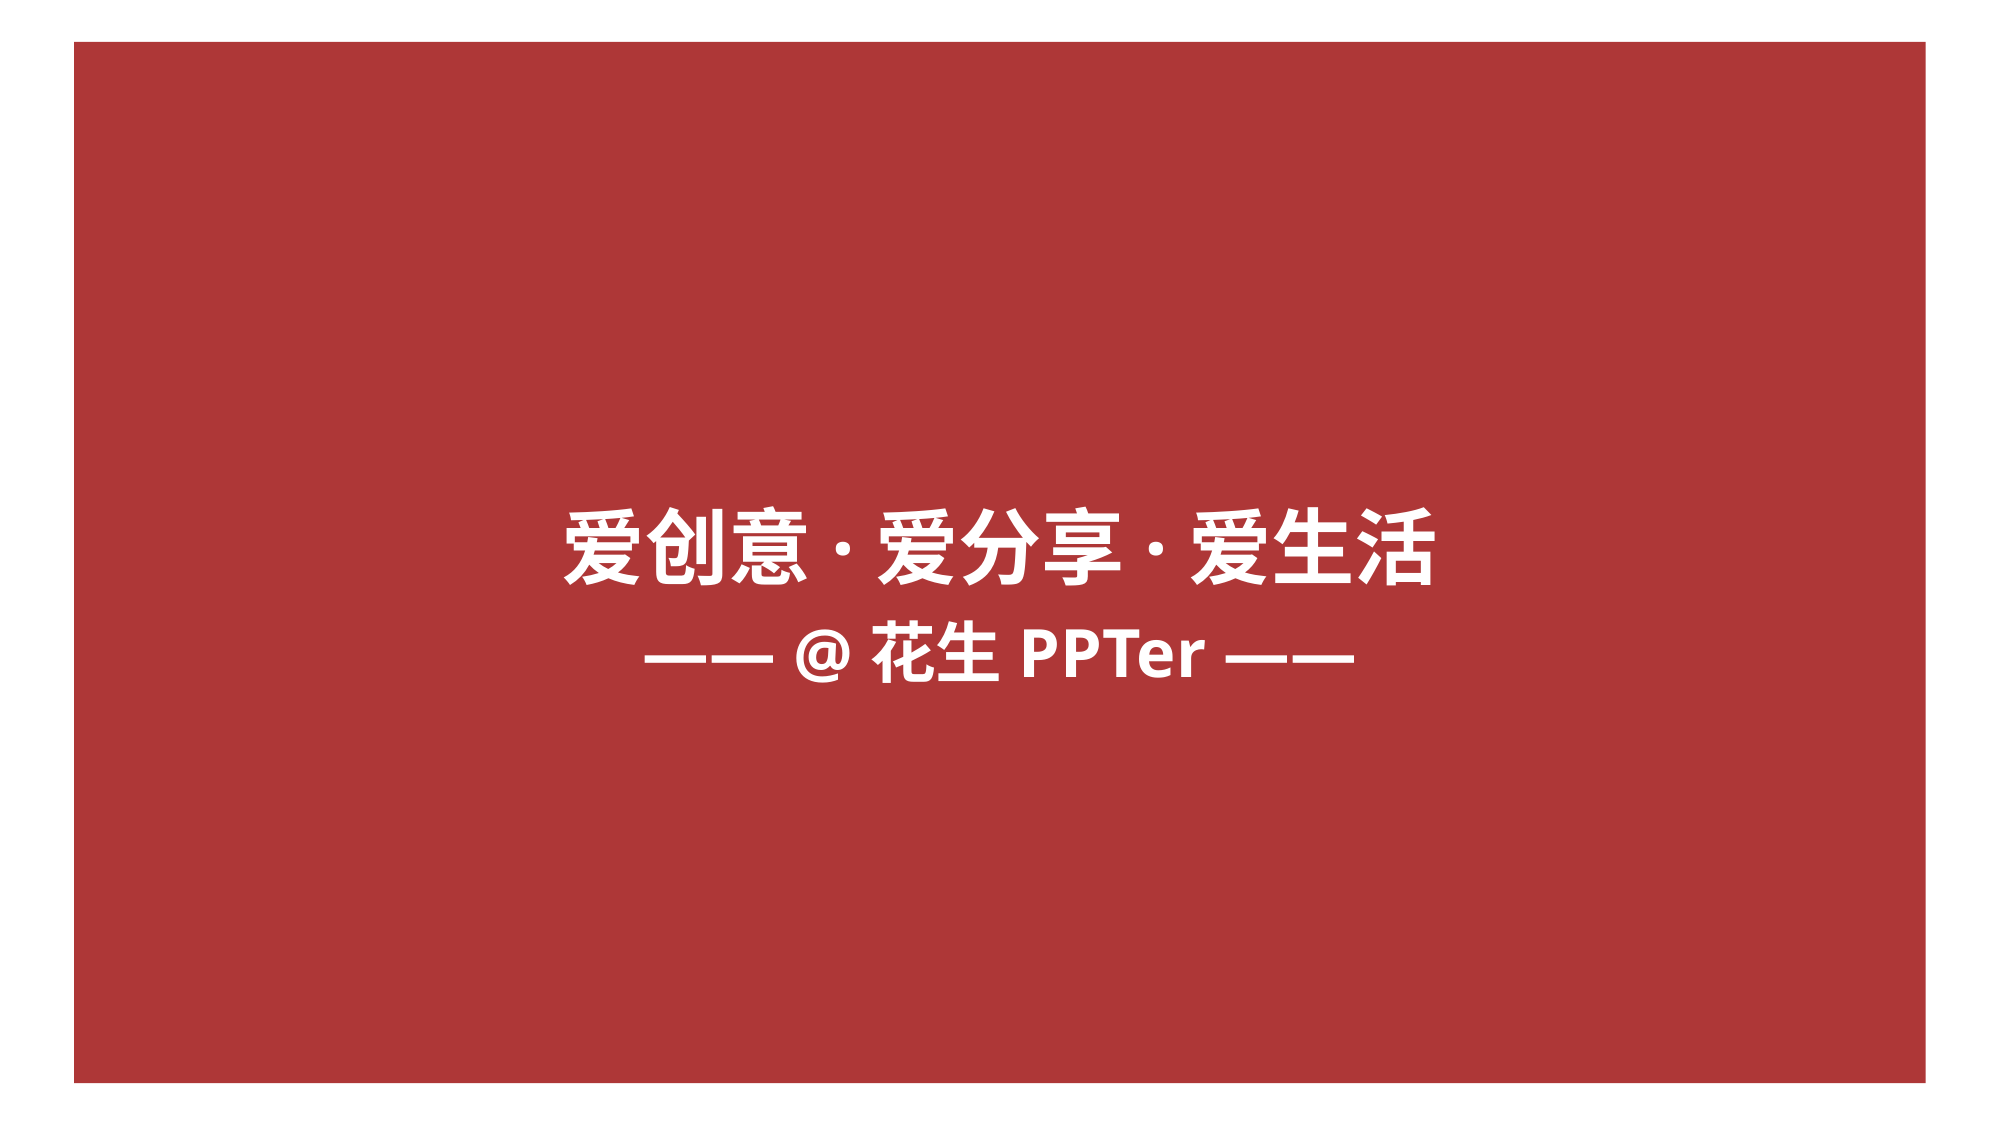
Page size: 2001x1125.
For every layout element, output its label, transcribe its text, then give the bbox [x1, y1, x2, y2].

text_box —— @花生PPTer —— [627, 603, 1372, 699]
text_box [0, 0, 2000, 1125]
text_box [73, 41, 1927, 1084]
text_box 爱创意·爱分享·爱生活 [546, 487, 1454, 603]
